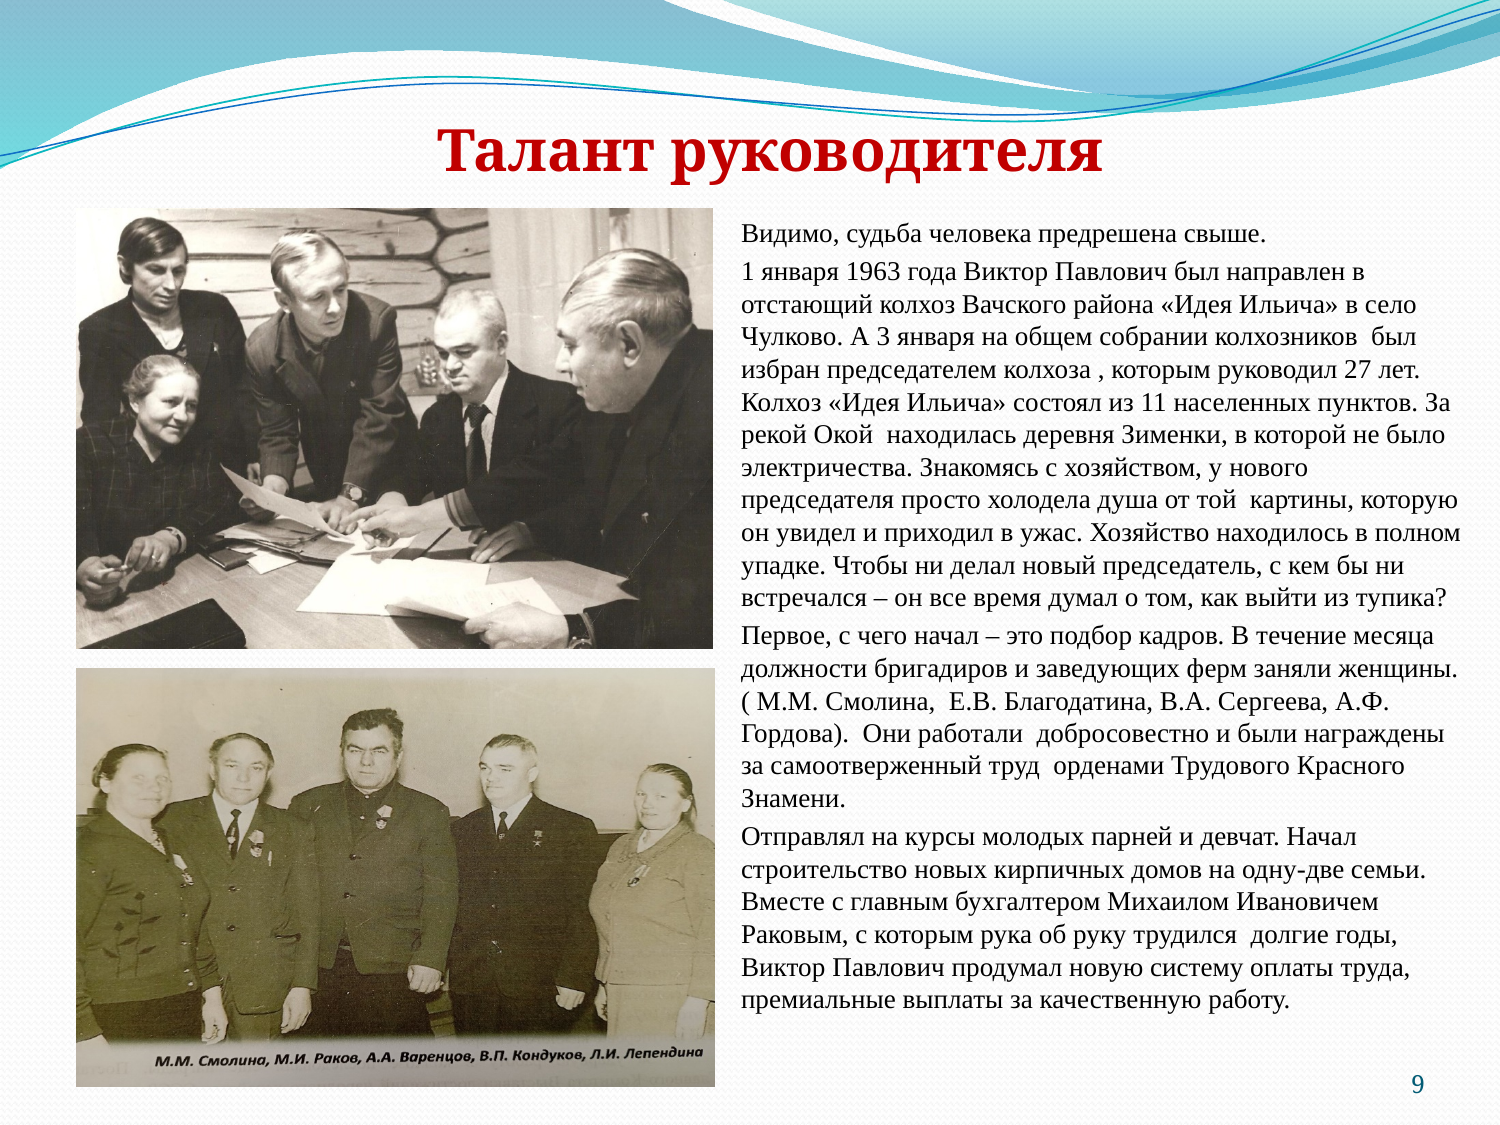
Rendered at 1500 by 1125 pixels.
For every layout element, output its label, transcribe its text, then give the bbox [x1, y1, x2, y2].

text_box Талант руководителя [41, 105, 1500, 191]
picture [76, 668, 715, 1087]
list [76, 207, 713, 649]
list Видимо, судьба человека предрешена свыше. 1 января 1963 года Виктор Павлович был направлен в отстающий колхоз Вачского района «Идея Ильича» в село Чулково. А 3 января на общем собрании колхозников был избран председателем колхоза , которым руководил 27 лет. Колхоз «Идея Ильича» состоял из 11 населенных пунктов. За рекой Окой находилась деревня Зименки, в которой не было электричества. Знакомясь с хозяйством, у нового председателя просто холодела душа от той картины, которую он увидел и приходил в ужас. Хозяйство находилось в полном упадке. Чтобы ни делал новый председатель, с кем бы ни встречался – он все время думал о том, как выйти из тупика? Первое, с чего начал – это подбор кадров. В течение месяца должности бригадиров и заведующих ферм заняли женщины. ( М.М. Смолина, Е.В. Благодатина, В.А. Сергеева, А.Ф. Гордова). Они работали добросовестно и были награждены за самоотверженный труд орденами Трудового Красного Знамени. Отправлял на курсы молодых парней и девчат. Начал строительство новых кирпичных домов на одну-две семьи. Вместе с главным бухгалтером Михаилом Ивановичем Раковым, с которым рука об руку трудился долгие годы, Виктор Павлович продумал новую систему оплаты труда, премиальные выплаты за качественную работу. [726, 208, 1483, 1087]
slide_number 9 [1299, 1042, 1425, 1103]
